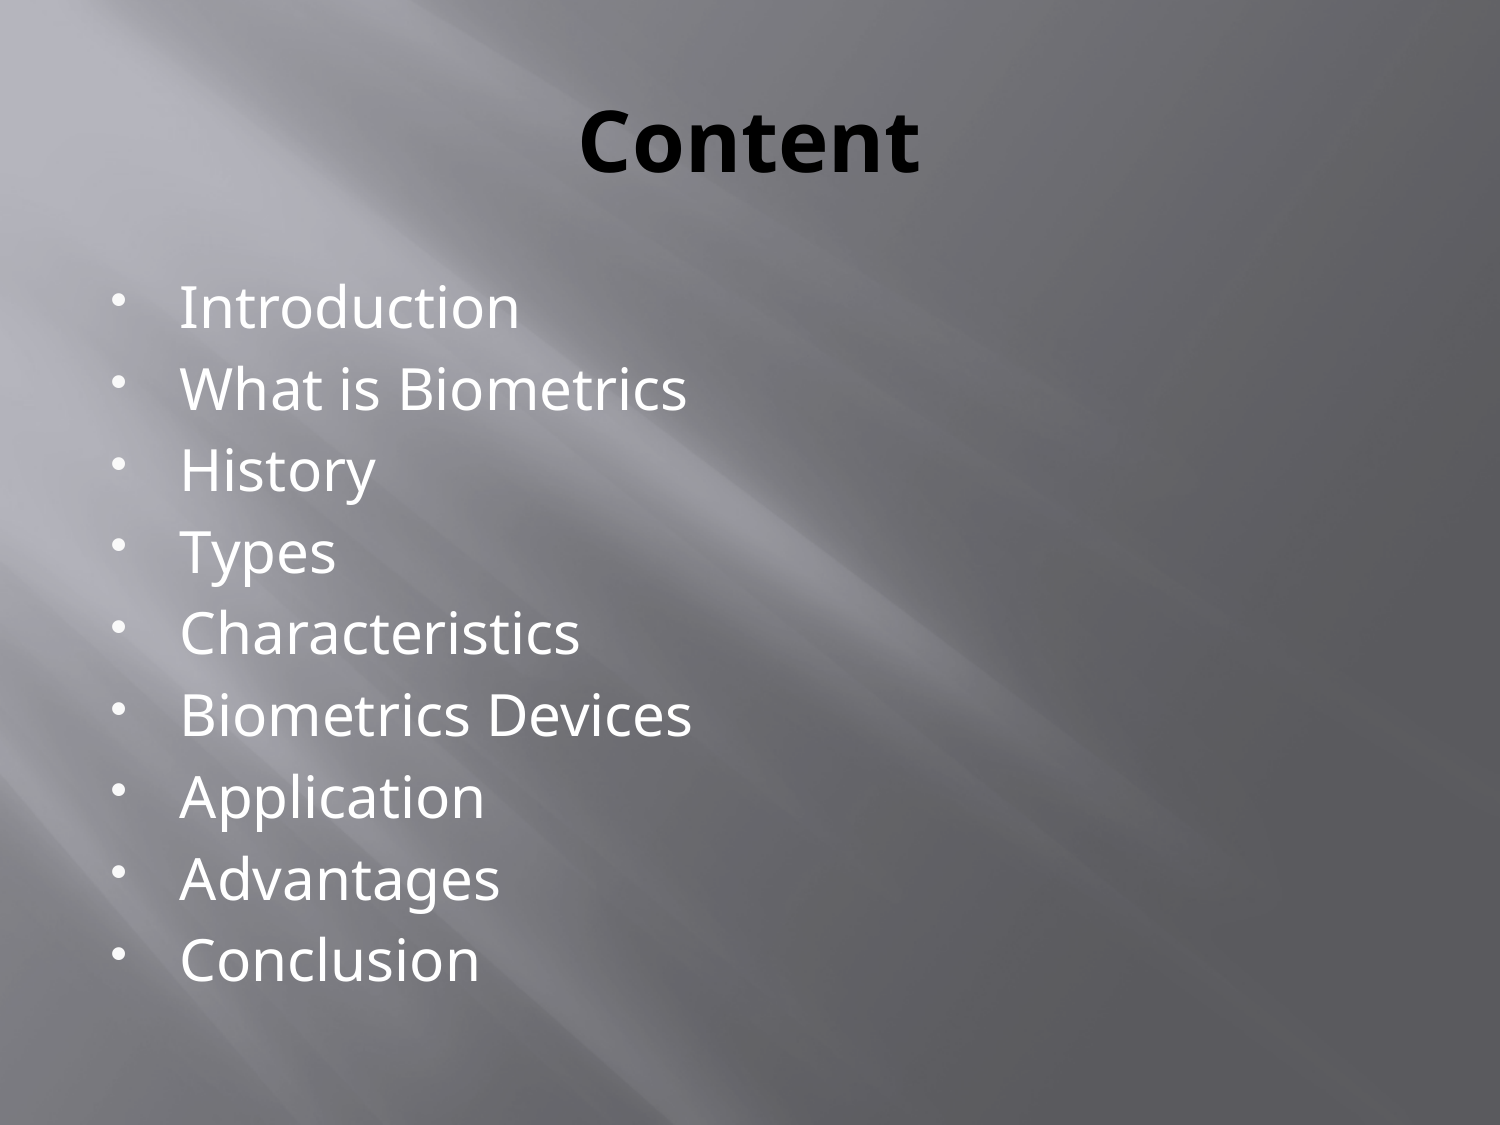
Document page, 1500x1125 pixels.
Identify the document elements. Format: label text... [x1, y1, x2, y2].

list Introduction What is Biometrics History Types Characteristics Biometrics Devices Application Advantages Conclusion [74, 262, 1426, 1036]
title Content [75, 45, 1425, 233]
